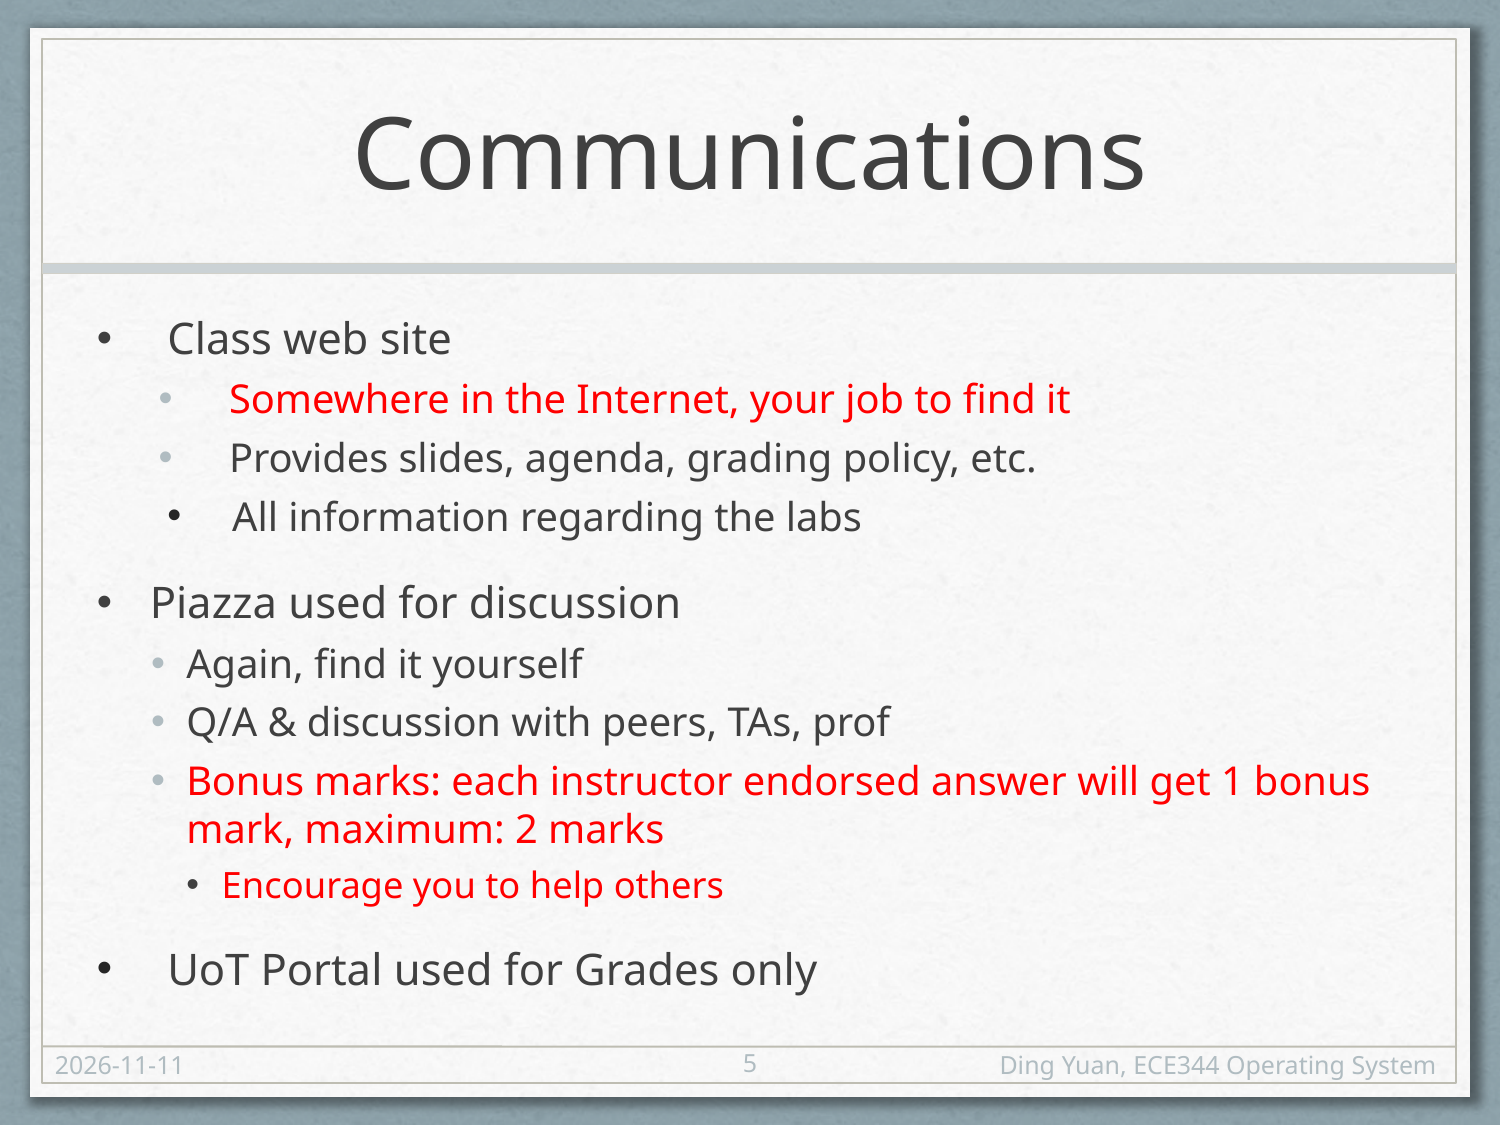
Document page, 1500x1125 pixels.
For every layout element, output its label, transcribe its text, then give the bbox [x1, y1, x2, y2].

slide_number 5 [687, 1042, 813, 1088]
footer Ding Yuan, ECE344 Operating System [977, 1045, 1453, 1088]
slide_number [39, 1045, 390, 1088]
list Class web site Somewhere in the Internet, your job to find it Provides slides, agenda, grading policy, etc. All information regarding the labs Piazza used for discussion Again, find it yourself Q/A & discussion with peers, TAs, prof Bonus marks: each instructor endorsed answer will get 1 bonus mark, maximum: 2 marks Encourage you to help others UoT Portal used for Grades only [81, 303, 1417, 1003]
title Communications [147, 40, 1353, 260]
picture [30, 28, 1470, 1097]
